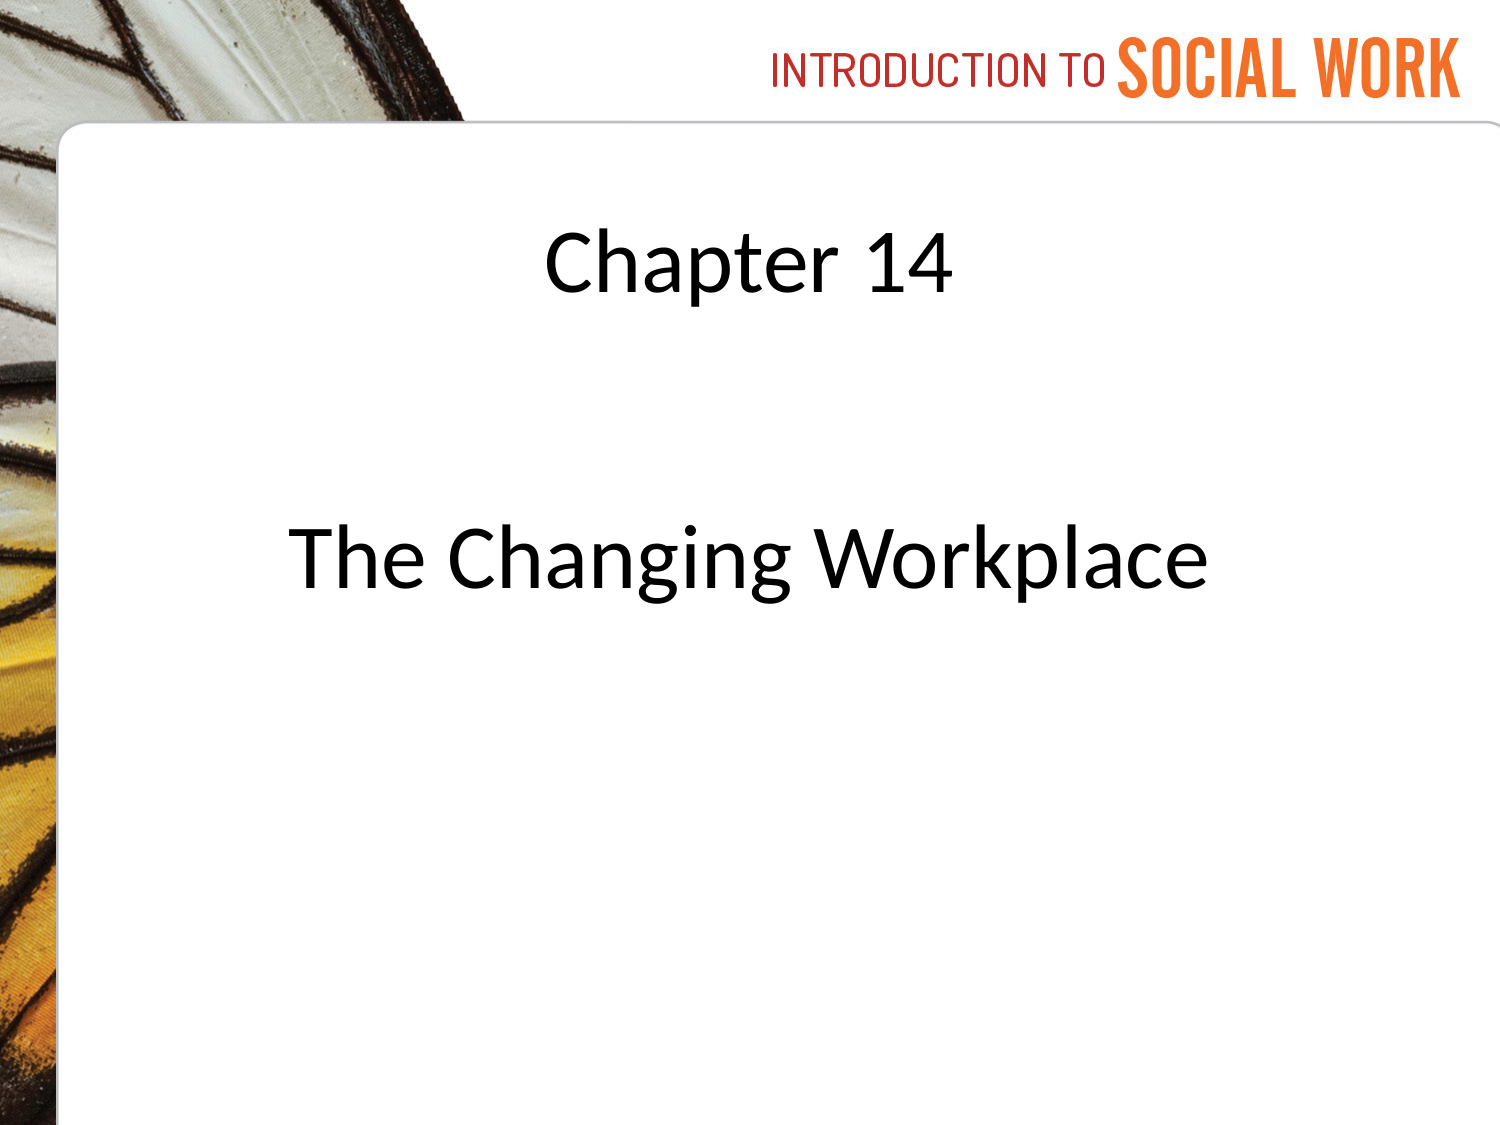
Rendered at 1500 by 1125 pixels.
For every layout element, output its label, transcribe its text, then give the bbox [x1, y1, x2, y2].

picture [0, 0, 1500, 1125]
title Chapter 14 [75, 162, 1425, 262]
list The Changing Workplace [75, 262, 1425, 1005]
